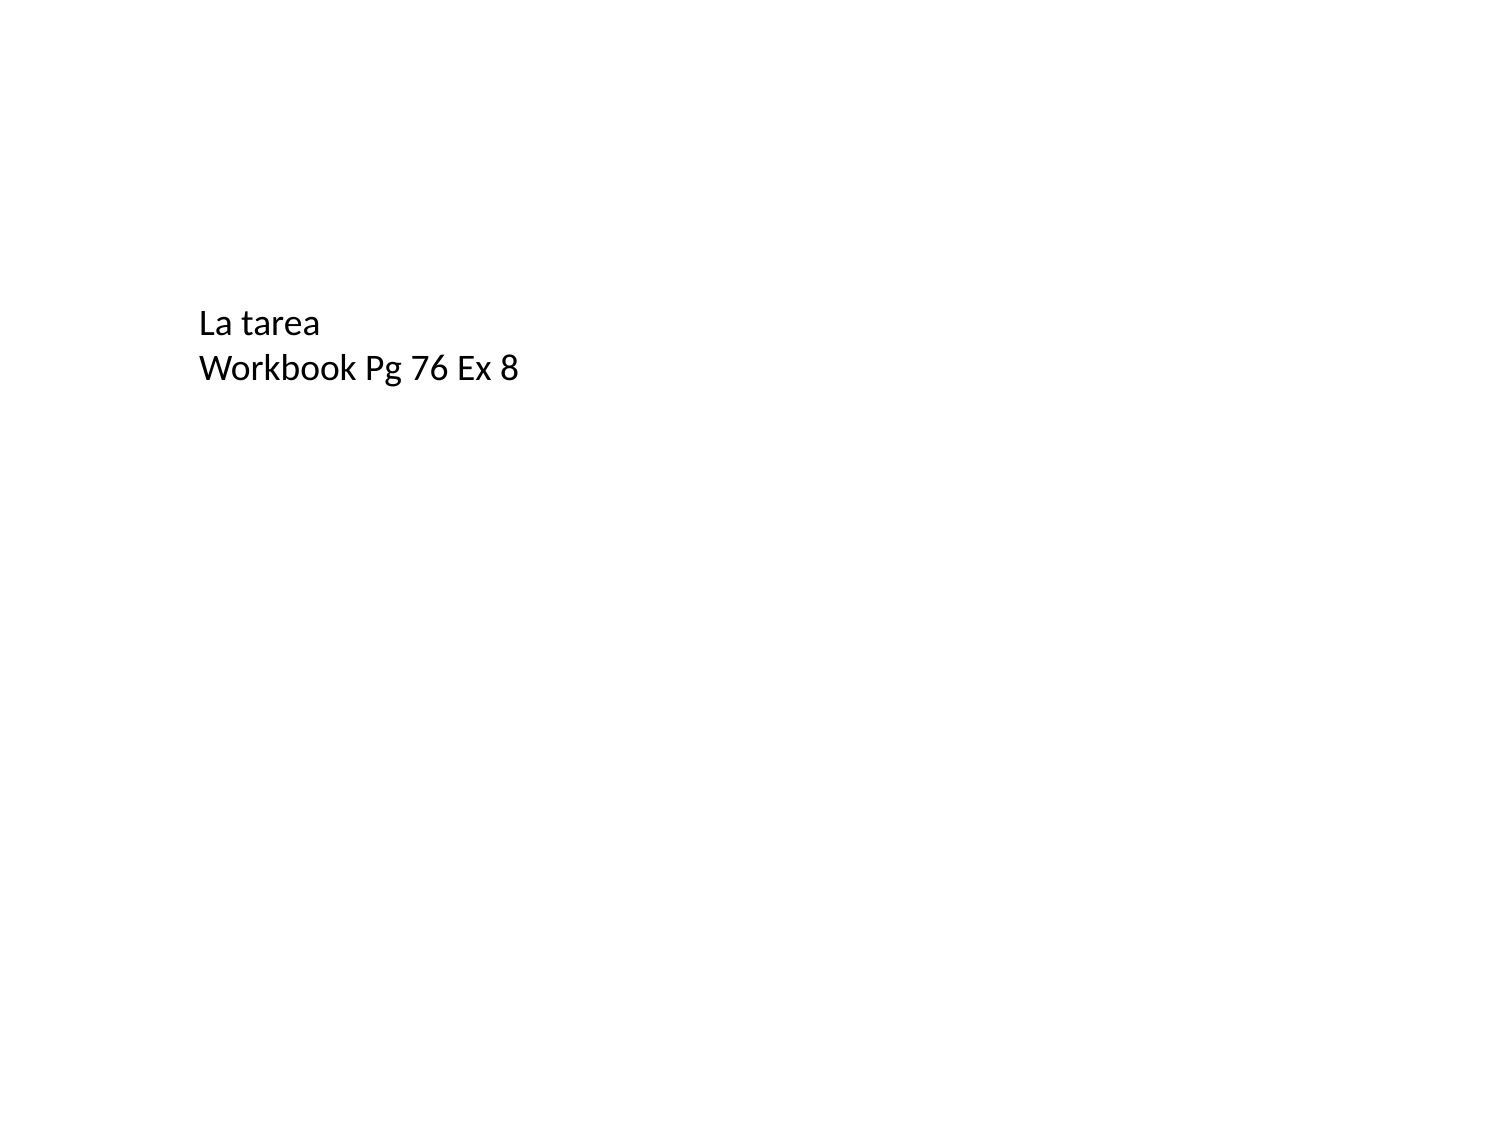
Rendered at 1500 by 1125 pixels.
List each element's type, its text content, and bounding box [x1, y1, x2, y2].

text_box La tarea Workbook Pg 76 Ex 8 [184, 290, 1174, 396]
